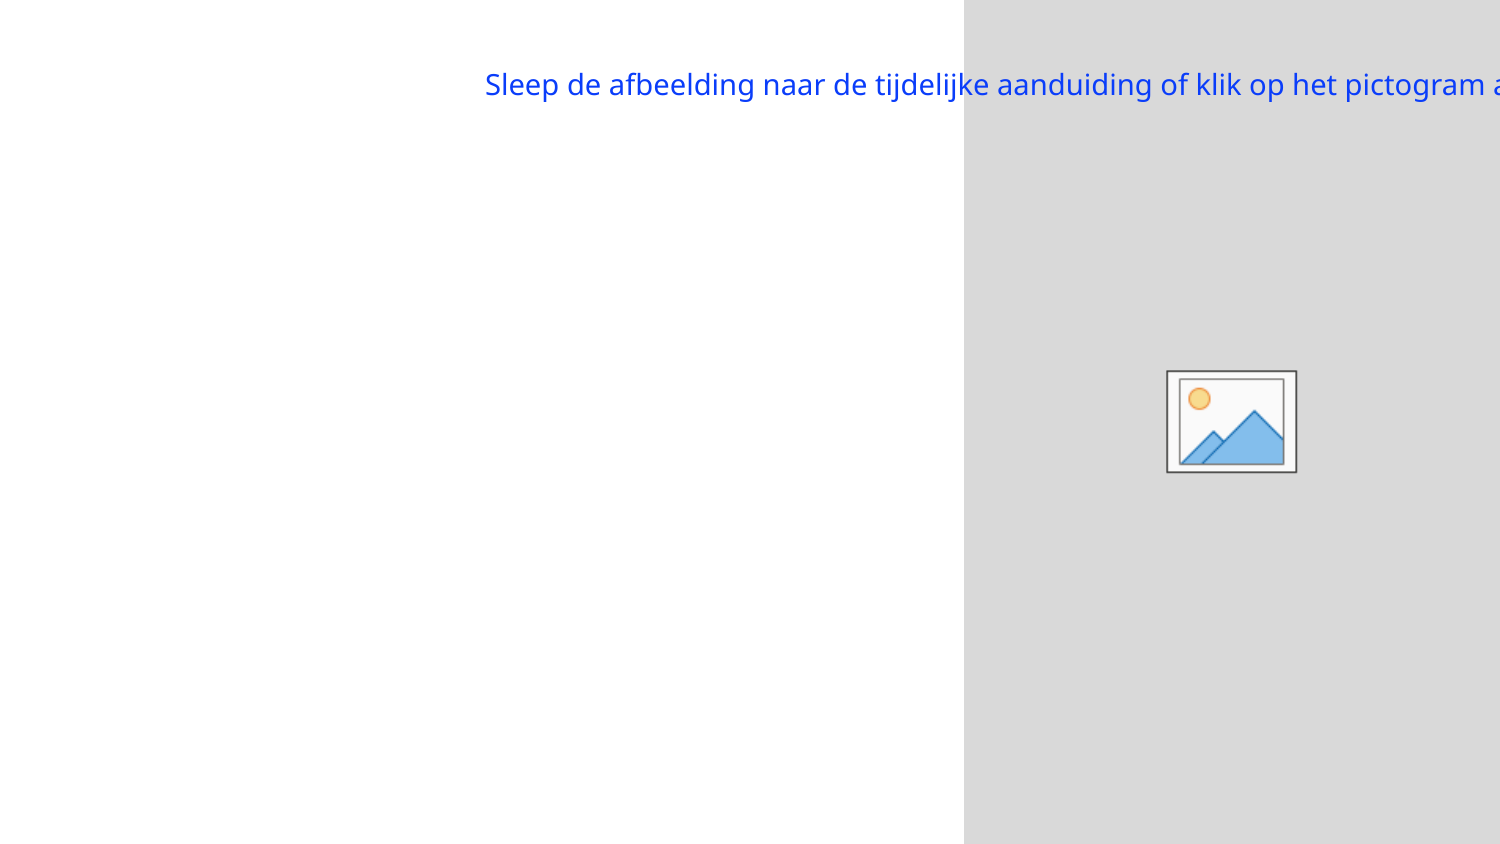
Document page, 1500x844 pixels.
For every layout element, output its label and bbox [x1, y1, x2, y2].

picture [964, 0, 1500, 844]
